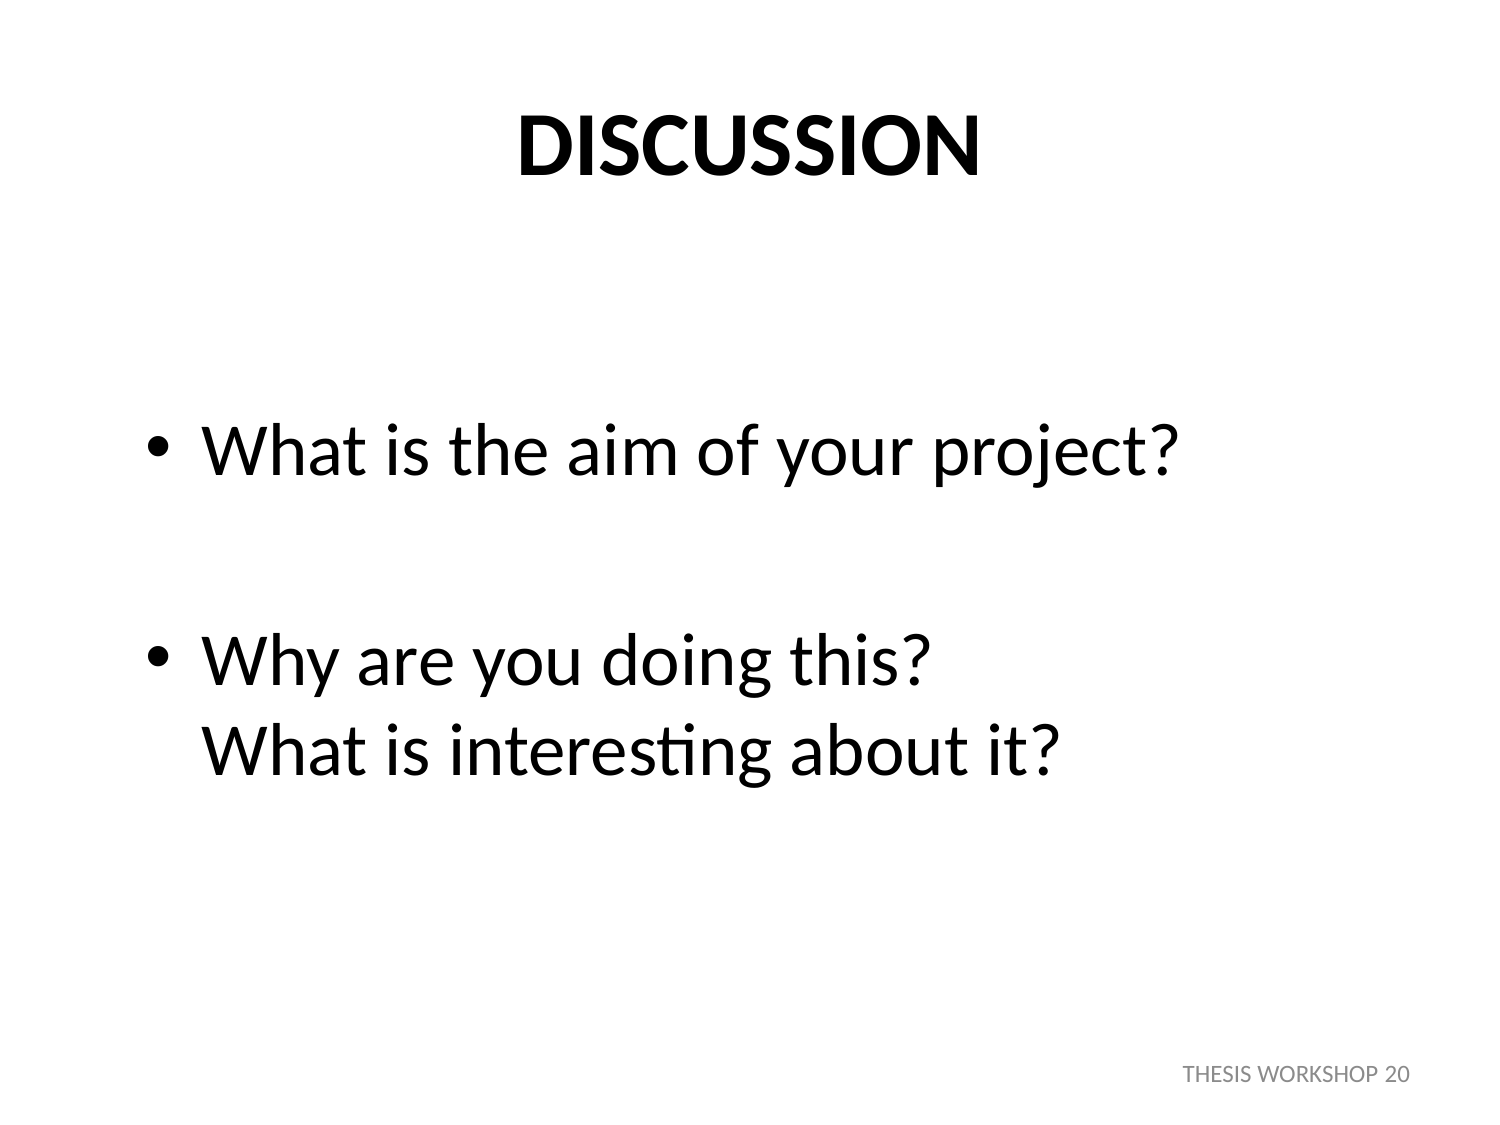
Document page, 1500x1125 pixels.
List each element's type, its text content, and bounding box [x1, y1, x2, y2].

title DISCUSSION [75, 45, 1425, 233]
slide_number THESIS WORKSHOP 20 [1074, 1042, 1425, 1103]
list What is the aim of your project? Why are you doing this? What is interesting about it? [130, 393, 1370, 882]
